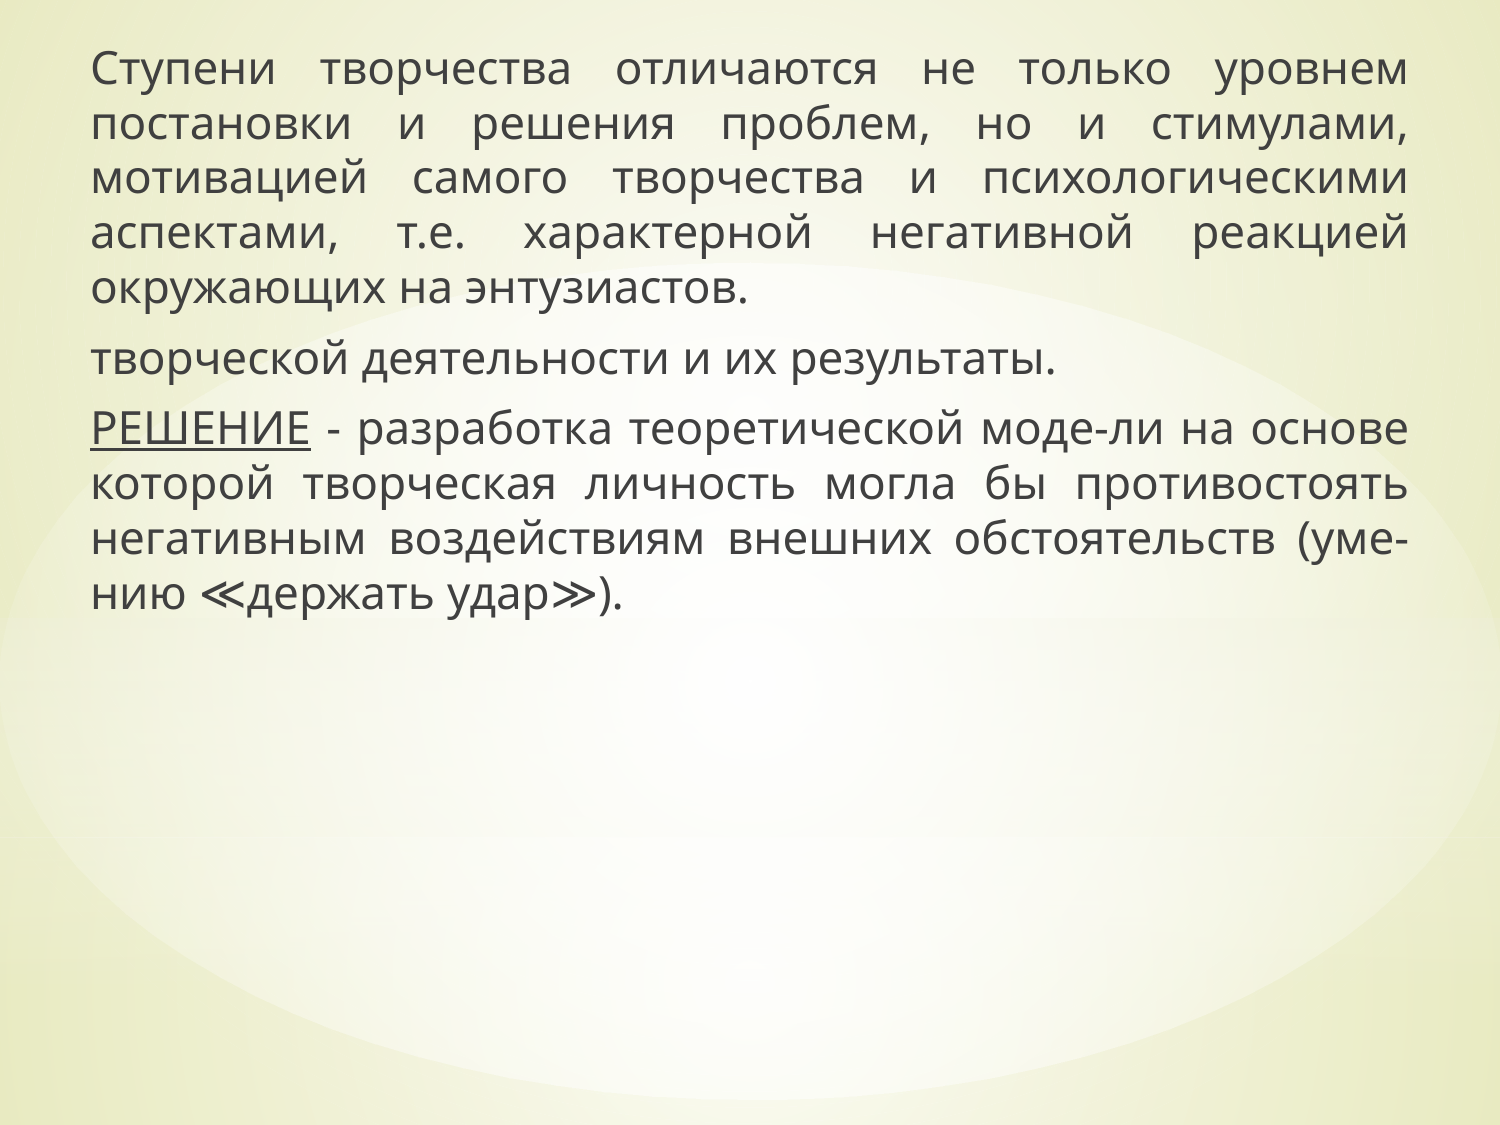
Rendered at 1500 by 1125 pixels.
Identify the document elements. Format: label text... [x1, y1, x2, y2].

list Ступени творчества отличаются не только уровнем постановки и решения проблем, но и стимулами, мотивацией самого творчества и психологическими аспектами, т.е. характерной негативной реакцией окружающих на энтузиастов. творческой деятельности и их результаты. РЕШЕНИЕ - разработка теоретической моде-ли на основе которой творческая личность могла бы противостоять негативным воздействиям внешних обстоятельств (уме-нию ≪держать удар≫). [75, 30, 1425, 1005]
